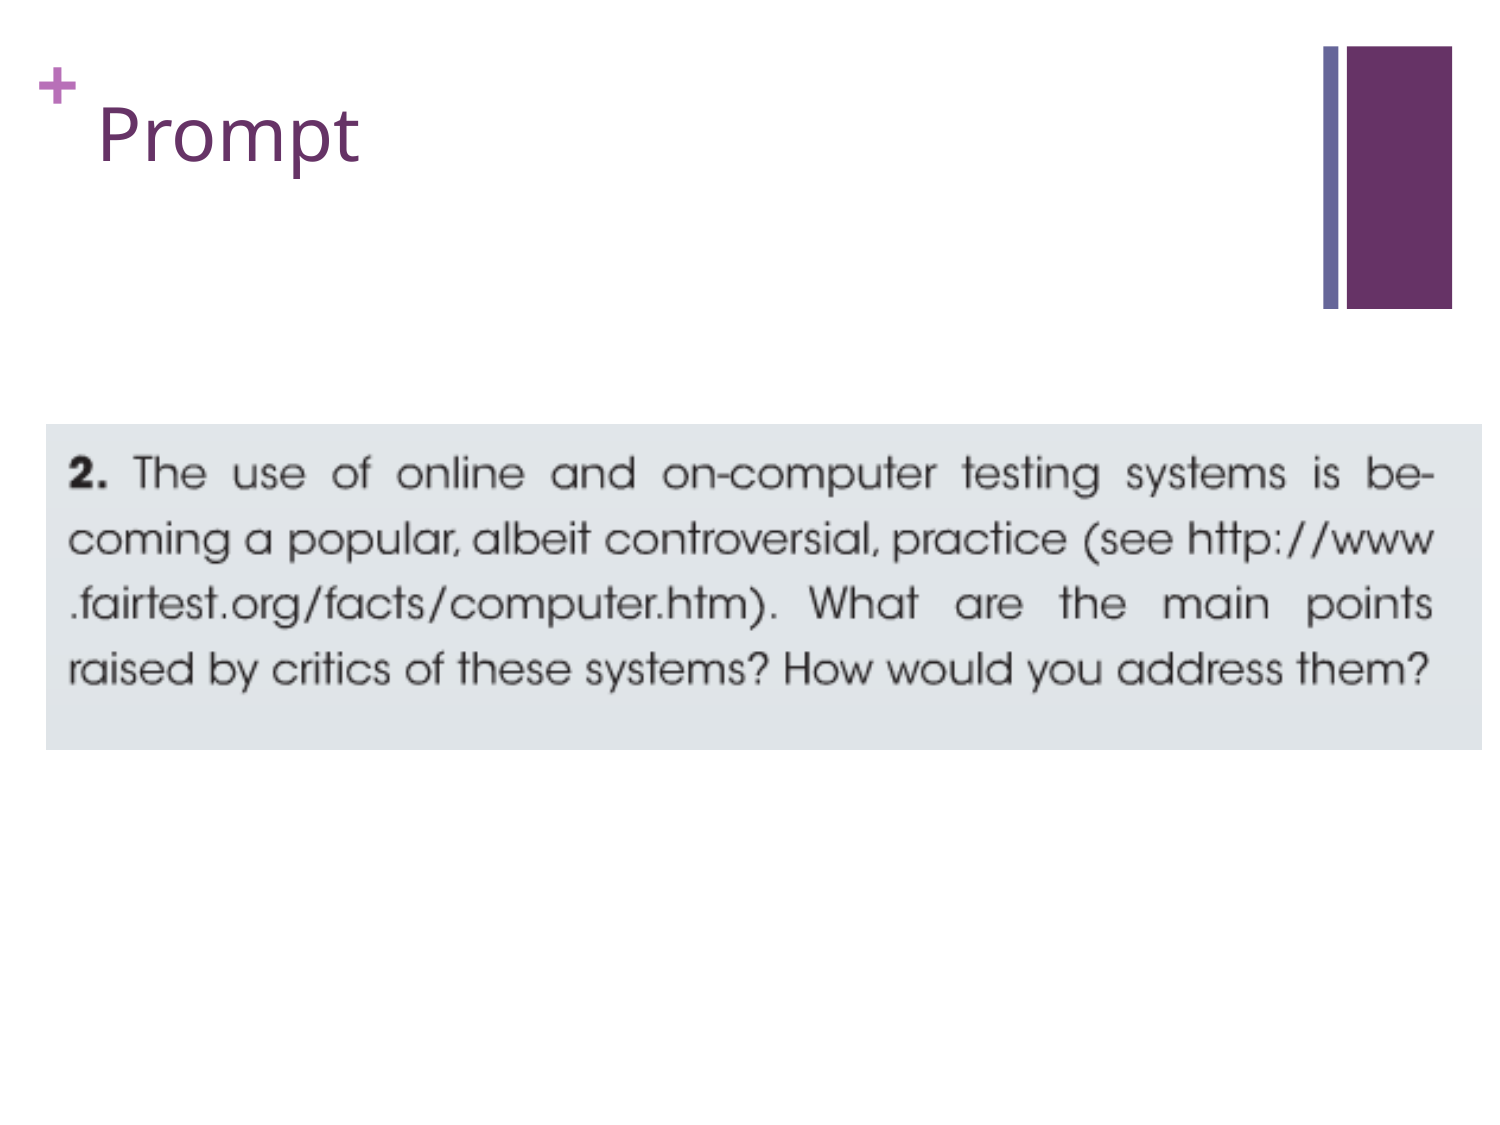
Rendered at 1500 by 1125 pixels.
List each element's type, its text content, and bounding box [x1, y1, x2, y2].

picture [46, 424, 1483, 751]
title Prompt [81, 79, 1322, 263]
